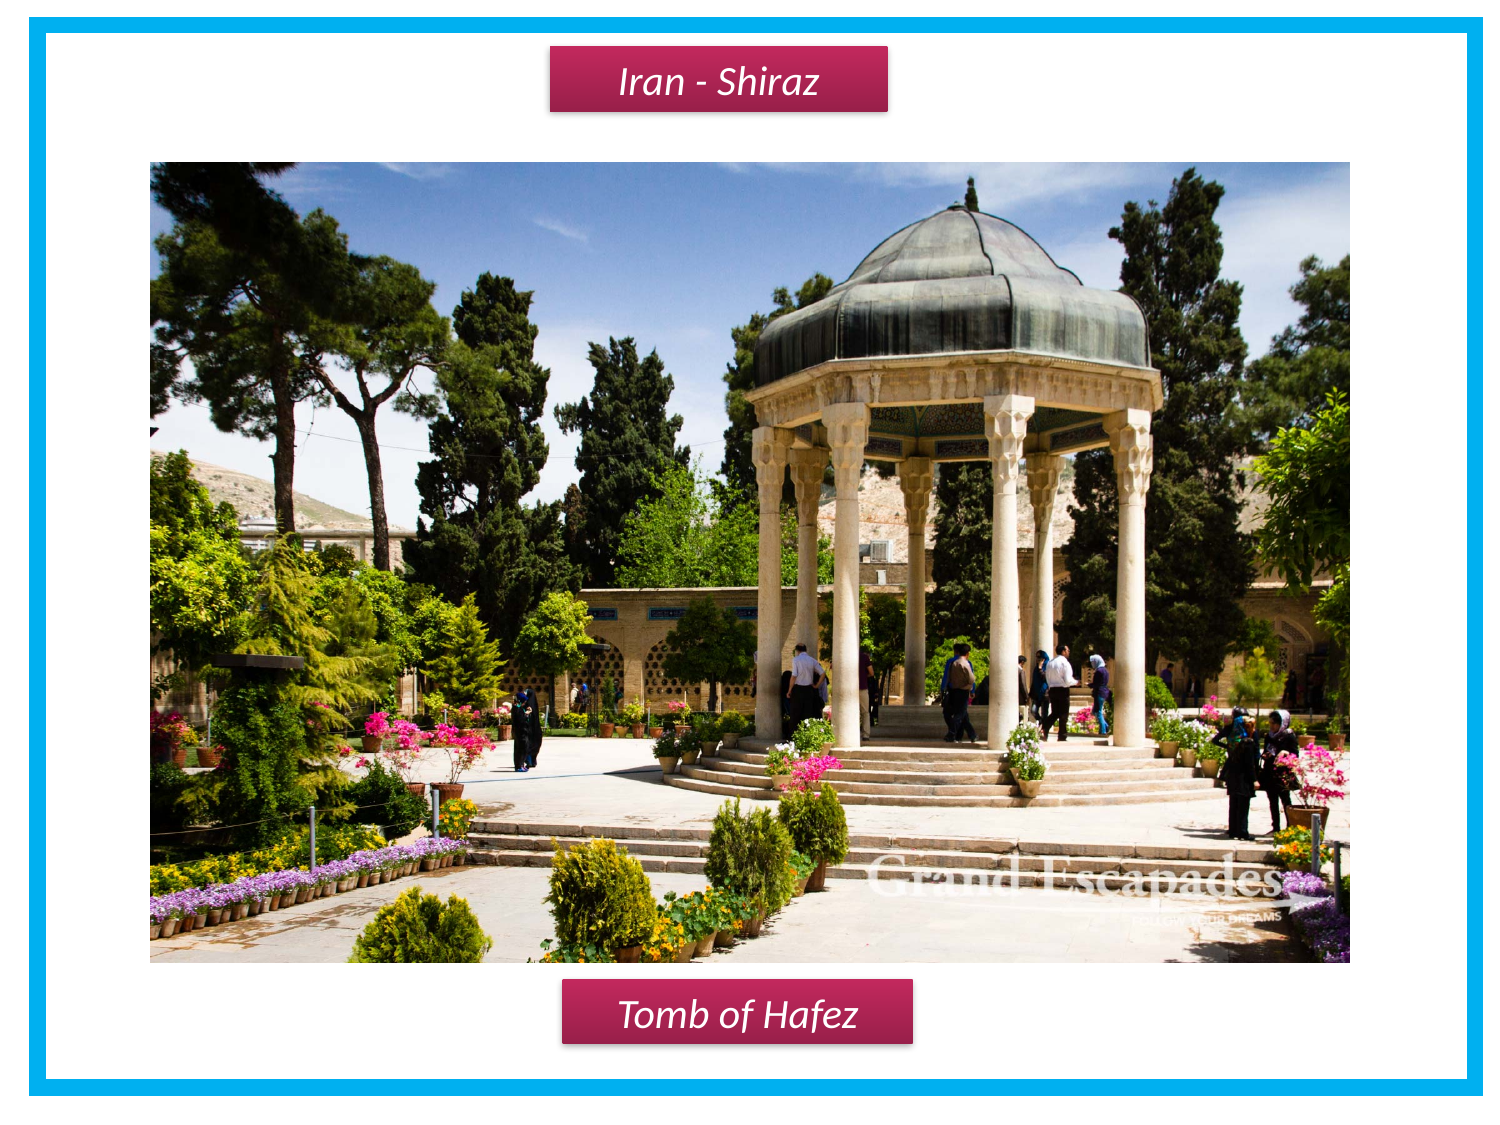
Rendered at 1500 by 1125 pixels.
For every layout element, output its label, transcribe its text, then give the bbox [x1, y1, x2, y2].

text_box [37, 24, 1475, 1088]
text_box Tomb of Hafez [562, 979, 913, 1044]
text_box Iran - Shiraz [550, 46, 888, 112]
picture [149, 162, 1351, 963]
